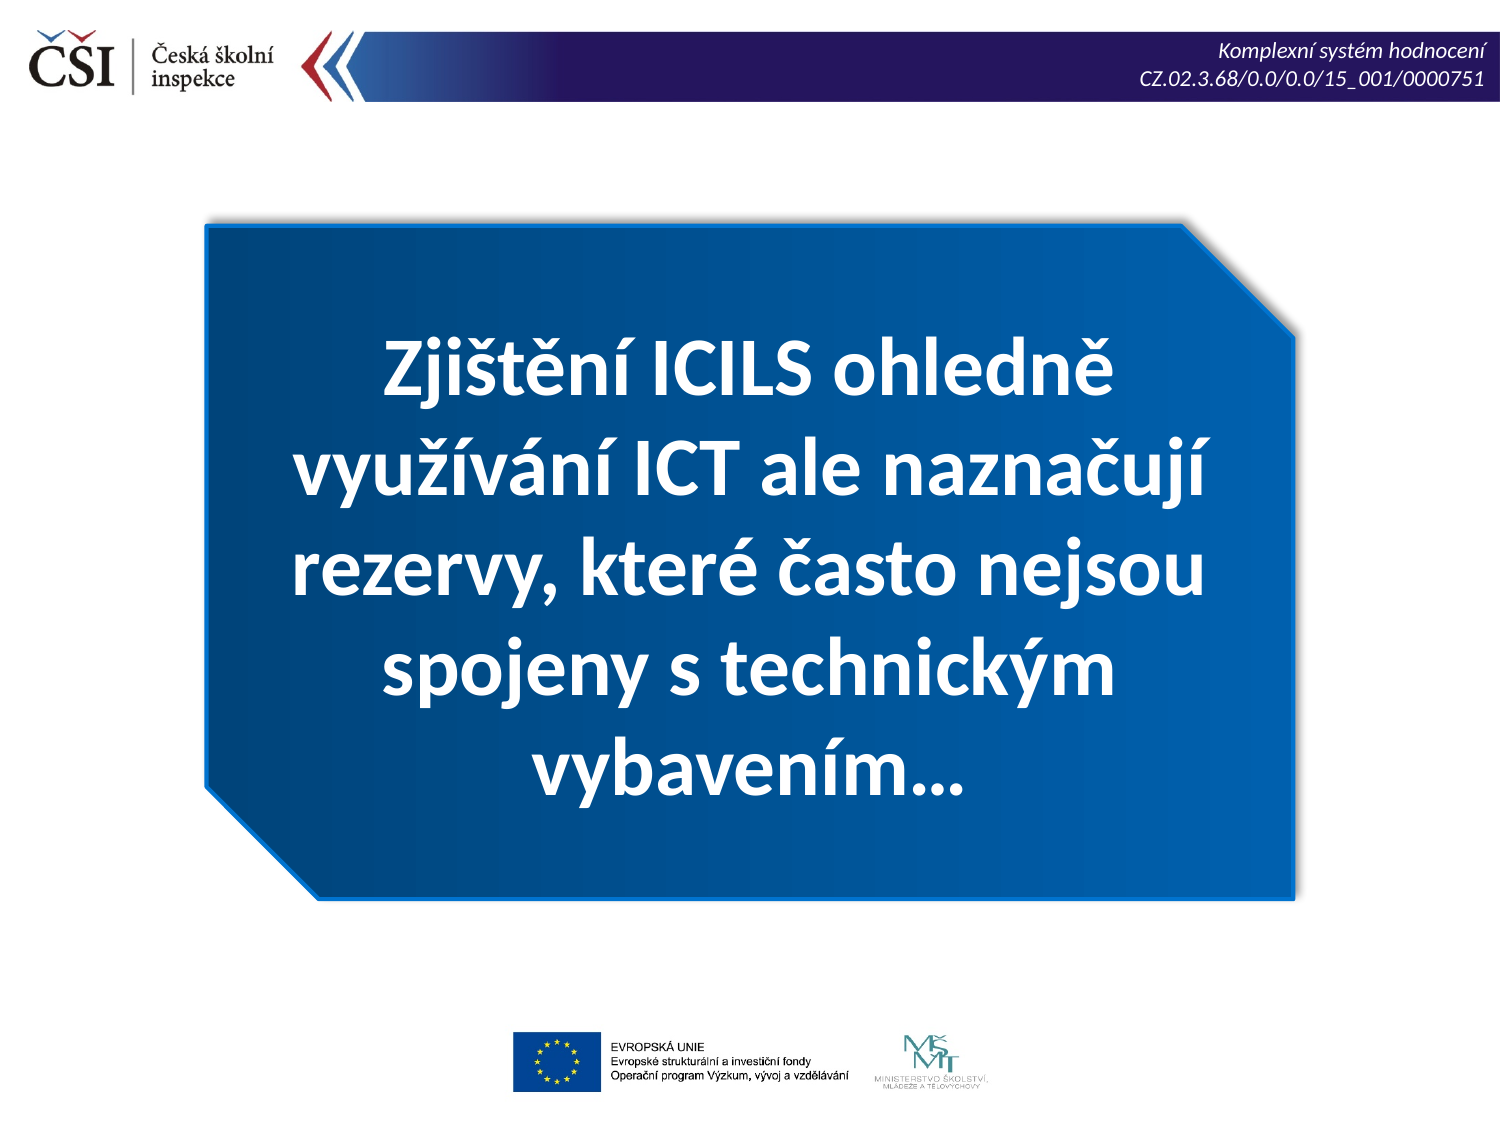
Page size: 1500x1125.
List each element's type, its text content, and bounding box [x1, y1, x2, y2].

text_box Zjištění ICILS ohledně využívání ICT ale naznačují rezervy, které často nejsou spojeny s technickým vybavením… [204, 223, 1296, 902]
picture [29, 30, 1500, 102]
picture [483, 1002, 1017, 1121]
